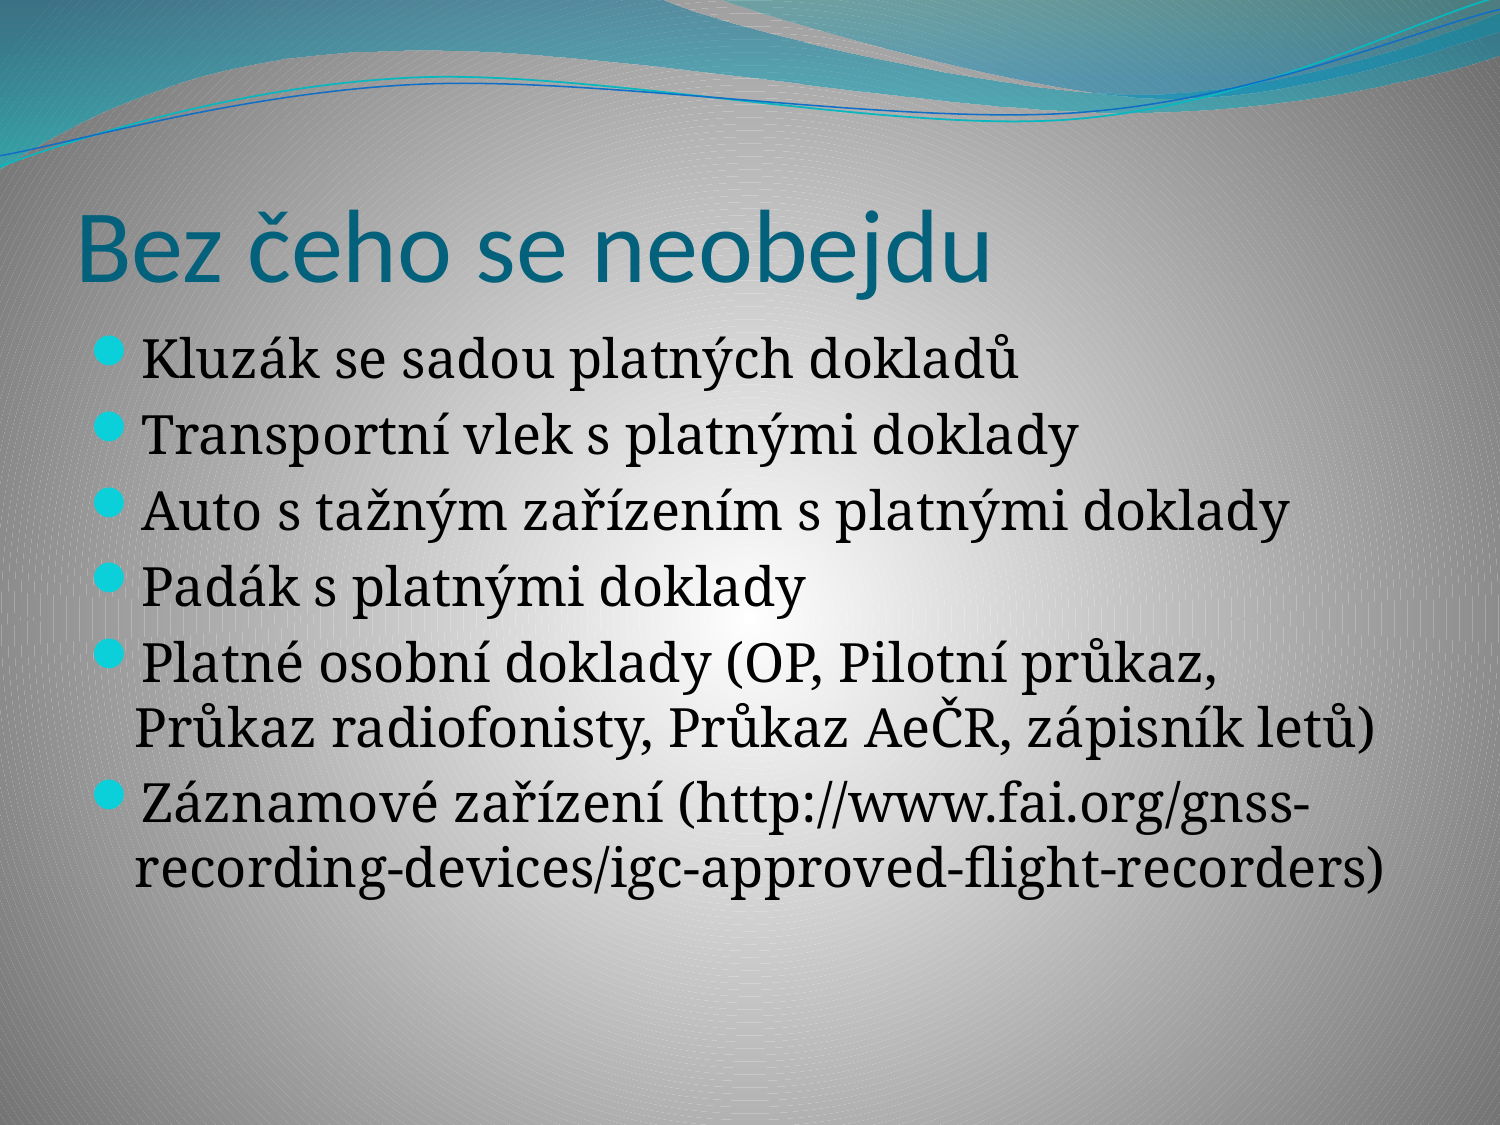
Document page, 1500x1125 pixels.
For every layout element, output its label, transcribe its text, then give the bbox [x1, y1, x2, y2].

title Bez čeho se neobejdu [75, 115, 1425, 303]
list Kluzák se sadou platných dokladů Transportní vlek s platnými doklady Auto s tažným zařízením s platnými doklady Padák s platnými doklady Platné osobní doklady (OP, Pilotní průkaz, Průkaz radiofonisty, Průkaz AeČR, zápisník letů) Záznamové zařízení (http://www.fai.org/gnss-recording-devices/igc-approved-flight-recorders) [75, 317, 1425, 1038]
